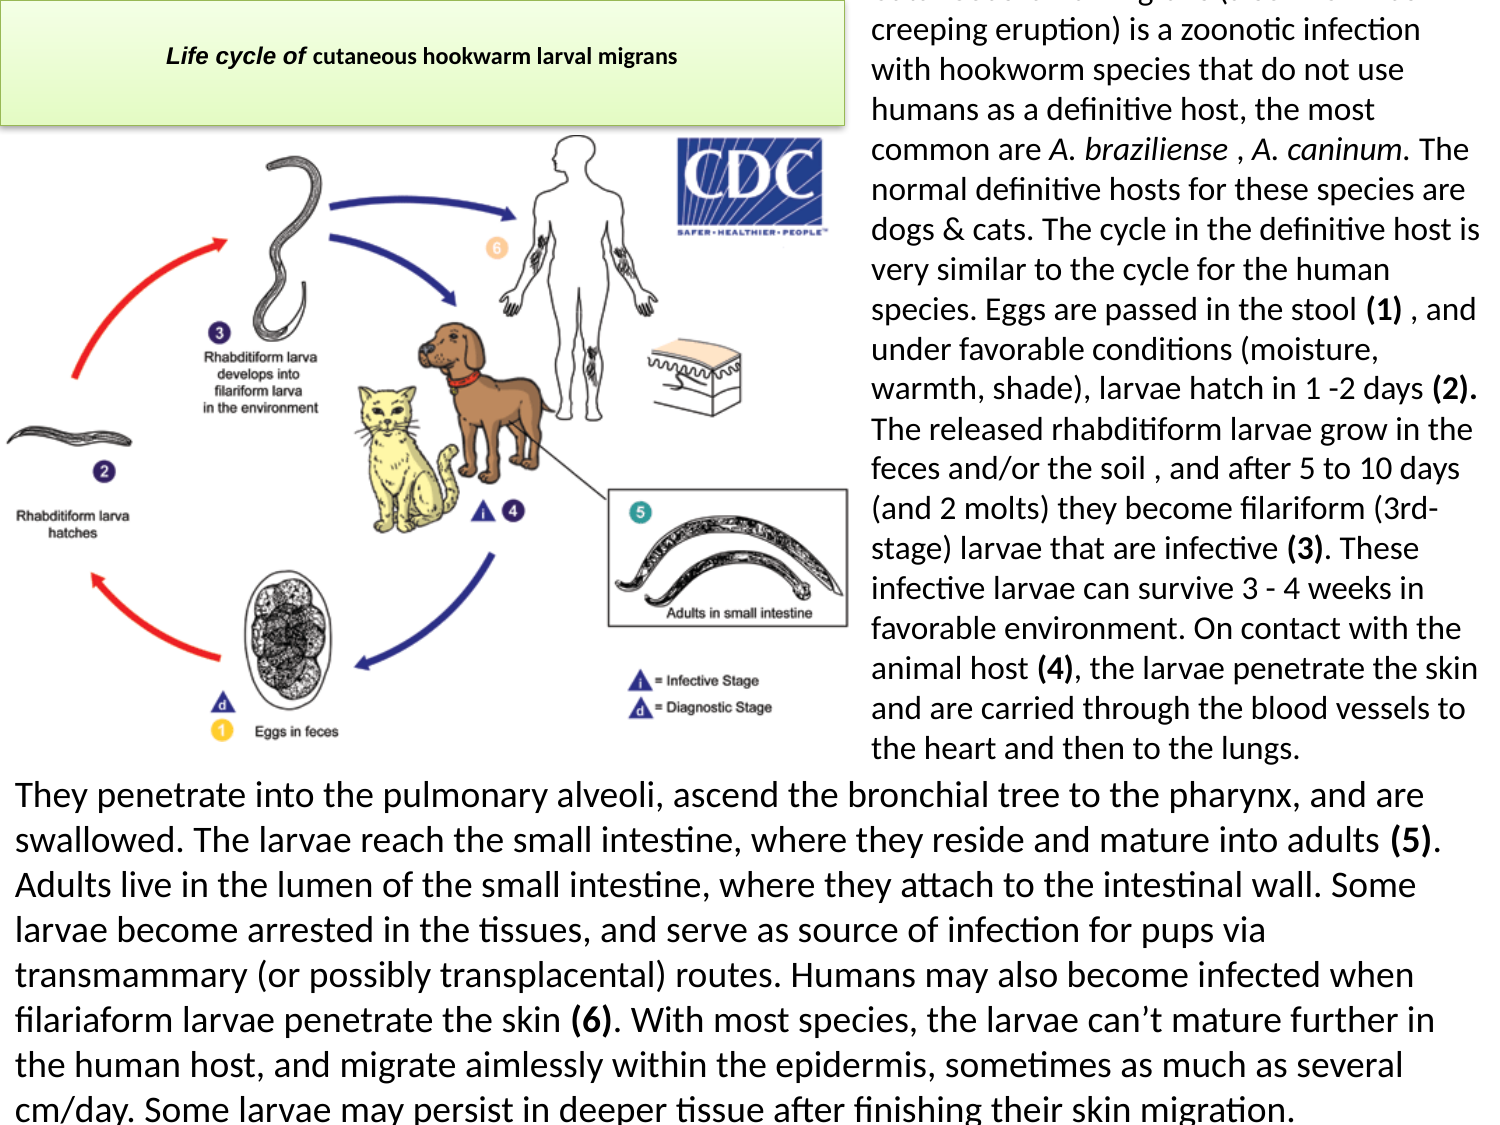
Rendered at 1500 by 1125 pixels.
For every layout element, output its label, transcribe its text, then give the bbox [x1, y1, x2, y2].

text_box They penetrate into the pulmonary alveoli, ascend the bronchial tree to the pharynx, and are swallowed. The larvae reach the small intestine, where they reside and mature into adults (5). Adults live in the lumen of the small intestine, where they attach to the intestinal wall. Some larvae become arrested in the tissues, and serve as source of infection for pups via transmammary (or possibly transplacental) routes. Humans may also become infected when filariaform larvae penetrate the skin (6). With most species, the larvae can’t mature further in the human host, and migrate aimlessly within the epidermis, sometimes as much as several cm/day. Some larvae may persist in deeper tissue after finishing their skin migration. [0, 762, 1500, 1125]
title Life cycle of cutaneous hookwarm larval migrans [0, 0, 845, 126]
list Cutaneous larval migrans (also known as creeping eruption) is a zoonotic infection with hookworm species that do not use humans as a definitive host, the most common are A. braziliense , A. caninum. The normal definitive hosts for these species are dogs & cats. The cycle in the definitive host is very similar to the cycle for the human species. Eggs are passed in the stool (1) , and under favorable conditions (moisture, warmth, shade), larvae hatch in 1 -2 days (2). The released rhabditiform larvae grow in the feces and/or the soil , and after 5 to 10 days (and 2 molts) they become filariform (3rd-stage) larvae that are infective (3). These infective larvae can survive 3 - 4 weeks in favorable environment. On contact with the animal host (4), the larvae penetrate the skin and are carried through the blood vessels to the heart and then to the lungs. [856, 0, 1500, 762]
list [0, 134, 857, 742]
